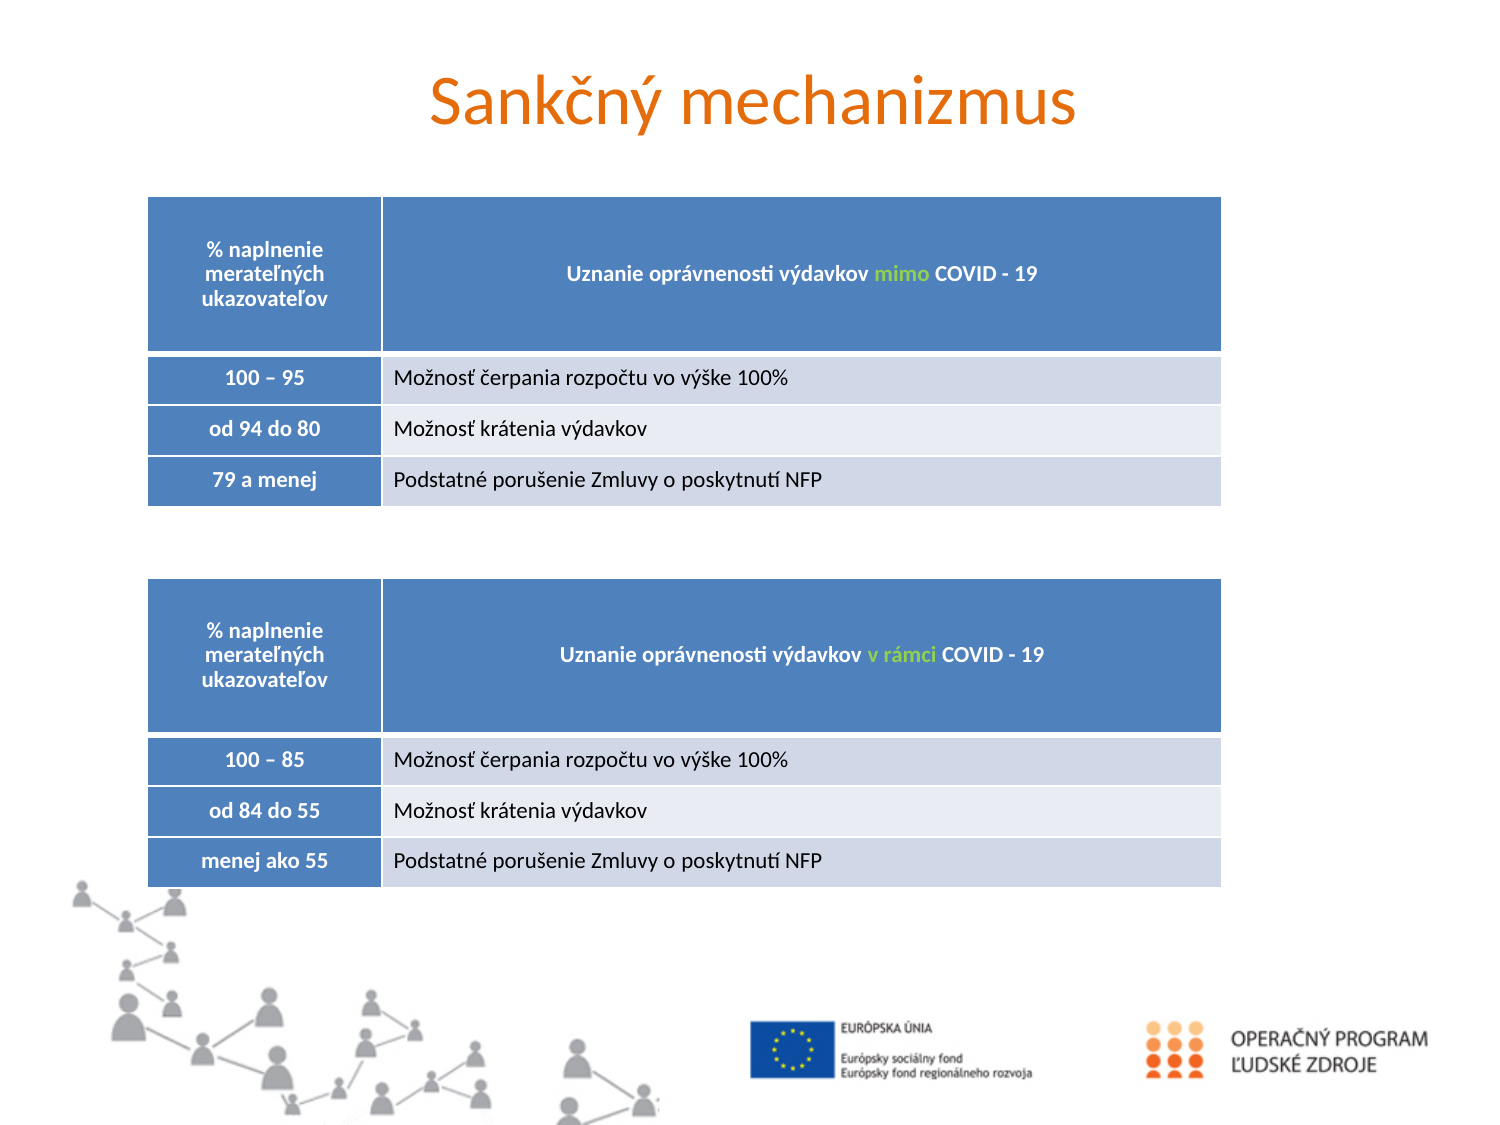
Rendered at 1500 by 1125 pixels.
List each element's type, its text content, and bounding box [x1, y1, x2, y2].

table_cell 79 a menej [148, 457, 381, 506]
table_cell Možnosť čerpania rozpočtu vo výške 100% [383, 738, 1221, 785]
table_header % naplnenie merateľných ukazovateľov [148, 579, 381, 732]
table_cell od 84 do 55 [148, 787, 381, 836]
title Sankčný mechanizmus [81, 44, 1426, 233]
table_cell Možnosť krátenia výdavkov [383, 406, 1221, 455]
table_cell menej ako 55 [148, 838, 381, 887]
table_cell 100 – 95 [148, 357, 381, 404]
table_header % naplnenie merateľných ukazovateľov [148, 197, 381, 351]
table_cell Možnosť krátenia výdavkov [383, 787, 1221, 836]
table_cell Podstatné porušenie Zmluvy o poskytnutí NFP [383, 838, 1221, 887]
table_cell Podstatné porušenie Zmluvy o poskytnutí NFP [383, 457, 1221, 506]
picture [0, 0, 1500, 1125]
table_header Uznanie oprávnenosti výdavkov v rámci COVID - 19 [383, 579, 1221, 732]
table_cell Možnosť čerpania rozpočtu vo výške 100% [383, 357, 1221, 404]
table_header Uznanie oprávnenosti výdavkov mimo COVID - 19 [383, 197, 1221, 351]
table_cell od 94 do 80 [148, 406, 381, 455]
table_cell 100 – 85 [148, 738, 381, 785]
